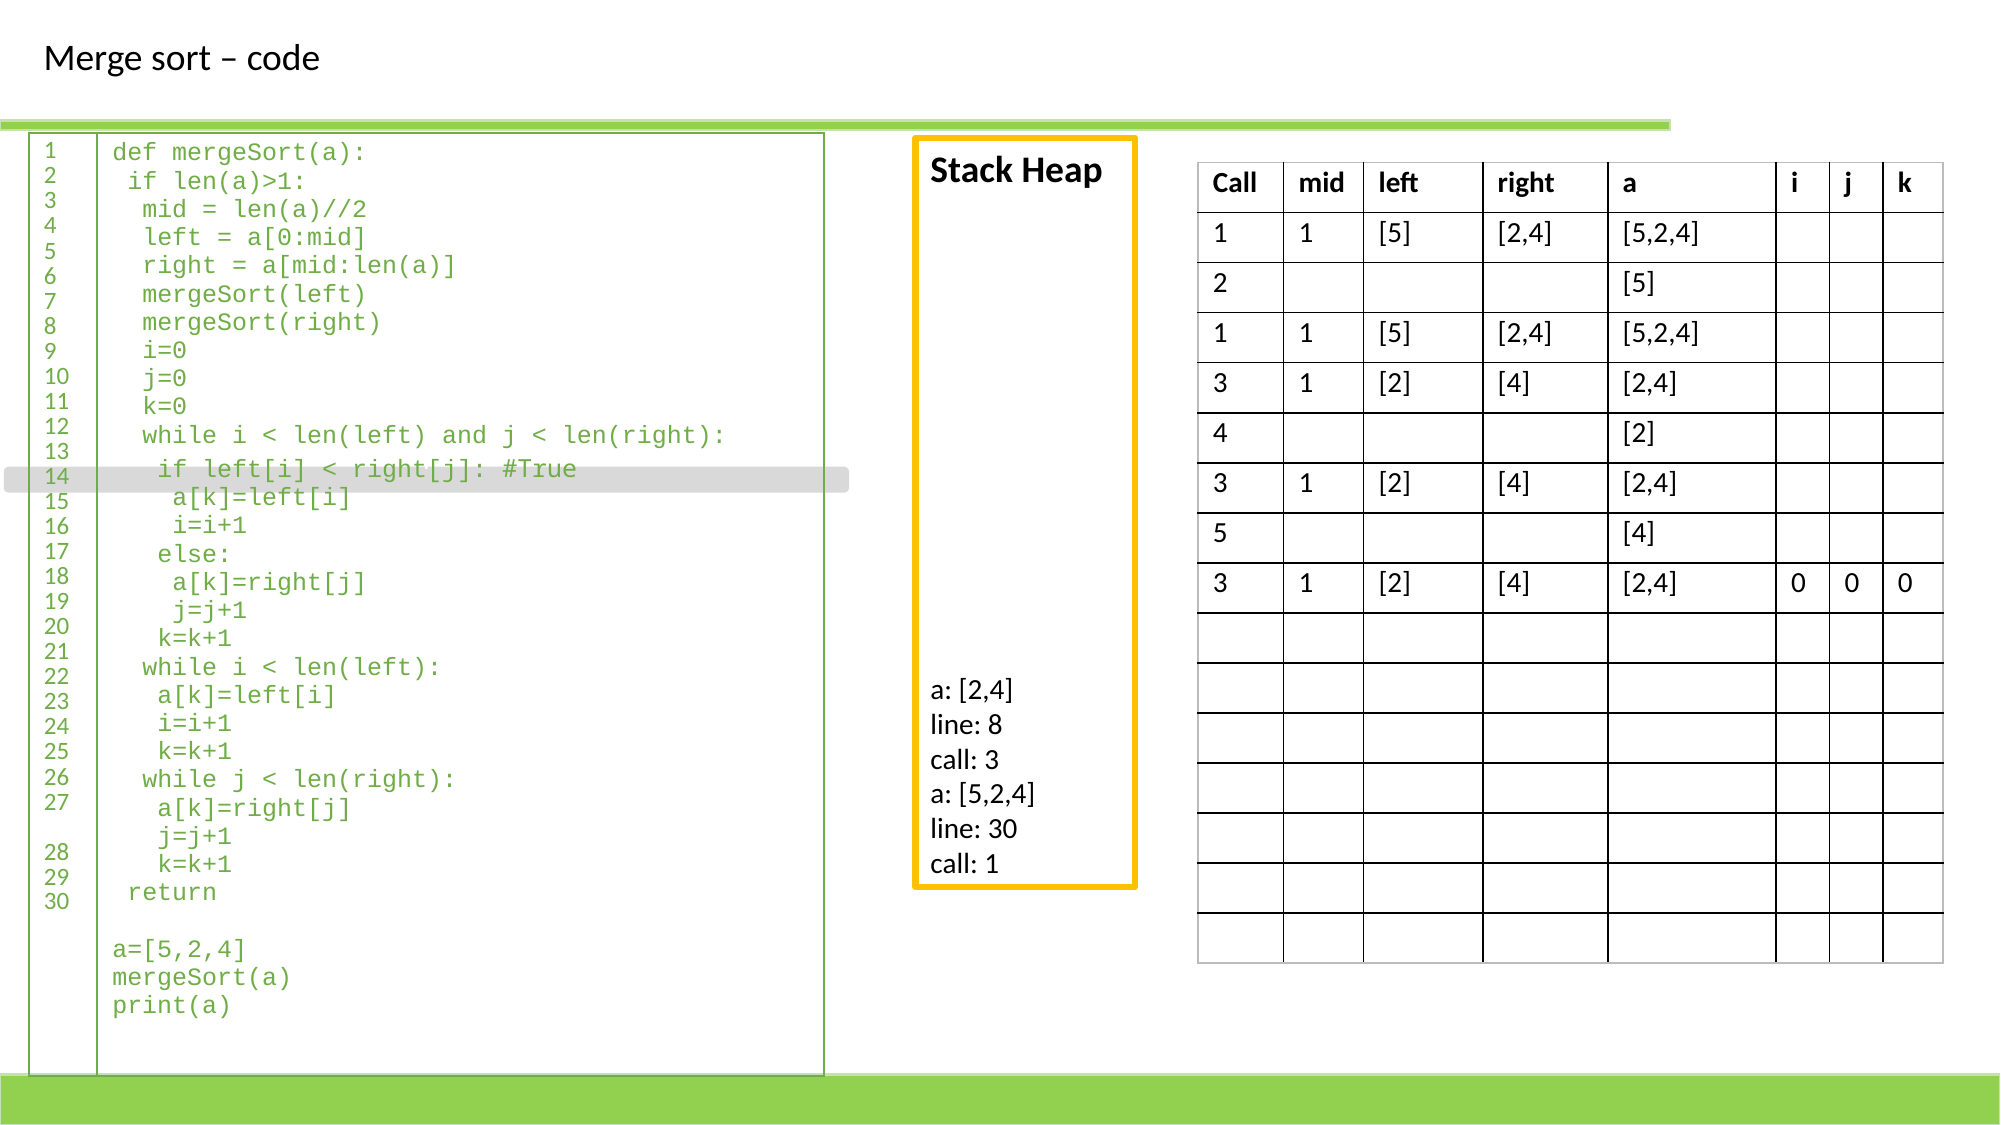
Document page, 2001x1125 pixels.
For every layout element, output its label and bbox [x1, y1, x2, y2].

table_cell [1884, 814, 1942, 862]
table_cell [1884, 263, 1942, 312]
table_cell [1609, 464, 1775, 512]
table_cell [1199, 464, 1283, 512]
table_cell [1830, 664, 1882, 712]
table_cell [1284, 814, 1363, 862]
table_header [98, 134, 823, 1075]
table_cell [1884, 564, 1942, 612]
table_cell [1777, 664, 1829, 712]
table_cell [1609, 414, 1775, 462]
table_cell [1884, 864, 1942, 912]
table_header [1777, 163, 1829, 212]
table_cell [1777, 814, 1829, 862]
text_box [825, 466, 850, 493]
table_cell [1609, 514, 1775, 562]
table_cell [1777, 914, 1829, 962]
table_cell [1884, 464, 1942, 512]
table_cell [1884, 764, 1942, 812]
table_cell [1484, 764, 1607, 812]
table_cell [1284, 714, 1363, 762]
table_cell [1364, 664, 1482, 712]
table_cell [1609, 664, 1775, 712]
table_cell [1777, 514, 1829, 562]
table_cell [1364, 564, 1482, 612]
table_cell [1884, 313, 1942, 362]
table_cell [1484, 213, 1607, 262]
table_cell [1484, 714, 1607, 762]
table_cell [1484, 564, 1607, 612]
table_cell [1199, 363, 1283, 412]
table_cell [1777, 263, 1829, 312]
table_cell [1777, 614, 1829, 662]
table_cell [1284, 213, 1363, 262]
table_cell [1609, 914, 1775, 962]
table_header [1284, 163, 1363, 212]
table_header [1364, 163, 1482, 212]
table_cell [1609, 564, 1775, 612]
table_cell [1777, 714, 1829, 762]
table_cell [1884, 414, 1942, 462]
table_cell [1284, 614, 1363, 662]
table_cell [1199, 764, 1283, 812]
table_cell [1830, 363, 1882, 412]
table_cell [1284, 414, 1363, 462]
table_cell [1830, 614, 1882, 662]
table_cell [1484, 664, 1607, 712]
table_cell [1884, 514, 1942, 562]
table_cell [1830, 263, 1882, 312]
table_cell [1284, 914, 1363, 962]
table_cell [1484, 414, 1607, 462]
table_cell [1884, 664, 1942, 712]
table_cell [1199, 814, 1283, 862]
table_cell [1199, 313, 1283, 362]
table_cell [1830, 814, 1882, 862]
table_cell [1284, 514, 1363, 562]
table_cell [1364, 614, 1482, 662]
table_cell [1284, 764, 1363, 812]
table_cell [1199, 864, 1283, 912]
table_cell [1609, 714, 1775, 762]
table_cell [1609, 263, 1775, 312]
table_cell [1609, 764, 1775, 812]
table_cell [1777, 363, 1829, 412]
table_cell [1484, 614, 1607, 662]
text_box [3, 466, 28, 493]
table_cell [1199, 263, 1283, 312]
table_cell [1609, 313, 1775, 362]
table_cell [1884, 714, 1942, 762]
table_cell [1284, 664, 1363, 712]
table_cell [1830, 213, 1882, 262]
table_cell [1199, 714, 1283, 762]
table_cell [1484, 263, 1607, 312]
table_cell [1830, 414, 1882, 462]
table_header [1609, 163, 1775, 212]
table_cell [1364, 514, 1482, 562]
table_header [1484, 163, 1607, 212]
table_cell [1609, 864, 1775, 912]
table_cell [1777, 564, 1829, 612]
table_header [1830, 163, 1882, 212]
table_cell [1830, 914, 1882, 962]
table_cell [1484, 363, 1607, 412]
table_cell [1364, 864, 1482, 912]
table_cell [1484, 514, 1607, 562]
table_cell [1364, 464, 1482, 512]
table_cell [1609, 614, 1775, 662]
table_cell [1199, 664, 1283, 712]
table_cell [1284, 313, 1363, 362]
table_header [1884, 163, 1942, 212]
table_cell [1777, 464, 1829, 512]
table_cell [1884, 914, 1942, 962]
table_cell [1830, 514, 1882, 562]
table_cell [1199, 213, 1283, 262]
table_cell [1484, 313, 1607, 362]
table_cell [1609, 814, 1775, 862]
table_cell [1484, 914, 1607, 962]
table_cell [1484, 864, 1607, 912]
table_cell [1199, 514, 1283, 562]
table_cell [1777, 213, 1829, 262]
table_cell [1364, 363, 1482, 412]
text_box [915, 137, 1135, 888]
table_cell [1830, 313, 1882, 362]
table_cell [1284, 363, 1363, 412]
table_header [30, 134, 96, 1075]
table_cell [1284, 464, 1363, 512]
table_cell [1199, 564, 1283, 612]
table_cell [1777, 764, 1829, 812]
table_cell [1364, 213, 1482, 262]
table_cell [1364, 764, 1482, 812]
table_cell [1364, 914, 1482, 962]
table_cell [1364, 714, 1482, 762]
table_cell [1284, 864, 1363, 912]
text_box [28, 25, 1072, 86]
table_cell [1484, 814, 1607, 862]
table_header [1199, 163, 1283, 212]
table_cell [1284, 263, 1363, 312]
table_cell [1609, 213, 1775, 262]
table_cell [1830, 864, 1882, 912]
table_cell [1777, 313, 1829, 362]
table_cell [1199, 914, 1283, 962]
table_cell [1199, 414, 1283, 462]
table_cell [1830, 564, 1882, 612]
table_cell [1364, 263, 1482, 312]
table_cell [1364, 414, 1482, 462]
table_cell [1830, 464, 1882, 512]
table_cell [1884, 213, 1942, 262]
table_cell [1484, 464, 1607, 512]
table_cell [1609, 363, 1775, 412]
table_cell [1284, 564, 1363, 612]
table_cell [1199, 614, 1283, 662]
table_cell [1364, 814, 1482, 862]
table_cell [1364, 313, 1482, 362]
table_cell [1830, 714, 1882, 762]
table_cell [1830, 764, 1882, 812]
table_cell [1777, 864, 1829, 912]
table_cell [1777, 414, 1829, 462]
table_cell [1884, 614, 1942, 662]
table_cell [1884, 363, 1942, 412]
